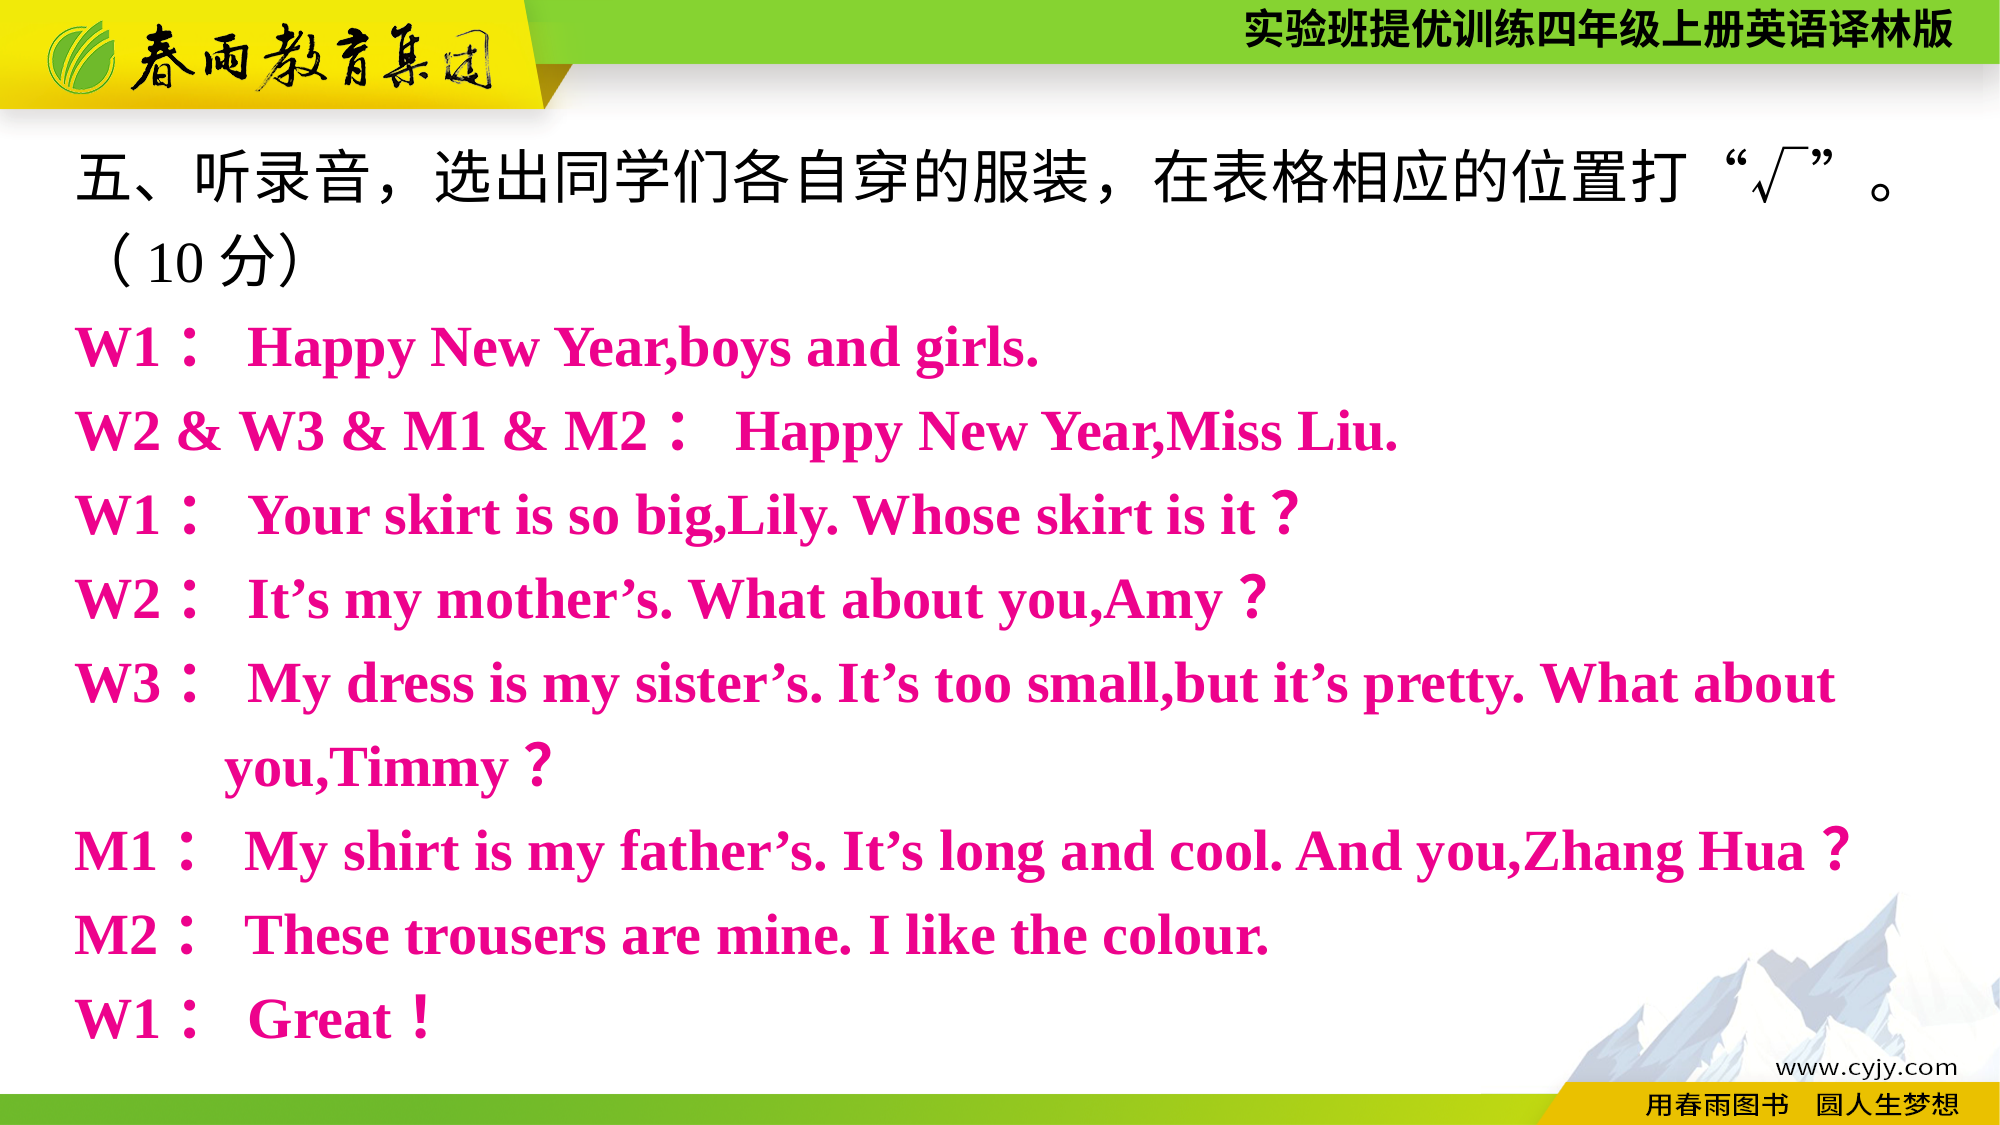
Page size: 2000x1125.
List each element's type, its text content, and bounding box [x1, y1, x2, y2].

picture [0, 0, 2000, 1125]
list 五、听录音，选出同学们各自穿的服装，在表格相应的位置打“√”。（10分） W1：Happy New Year,boys and girls. W2 & W3 & M1 & M2：Happy New Year,Miss Liu. W1：Your skirt is so big,Lily. Whose skirt is it？ W2：It’s my mother’s. What about you,Amy？ W3：My dress is my sister’s. It’s too small,but it’s pretty. What about you,Timmy？ M1：My shirt is my father’s. It’s long and cool. And you,Zhang Hua？ M2：These trousers are mine. I like the colour. W1：Great！ [59, 118, 1944, 1059]
